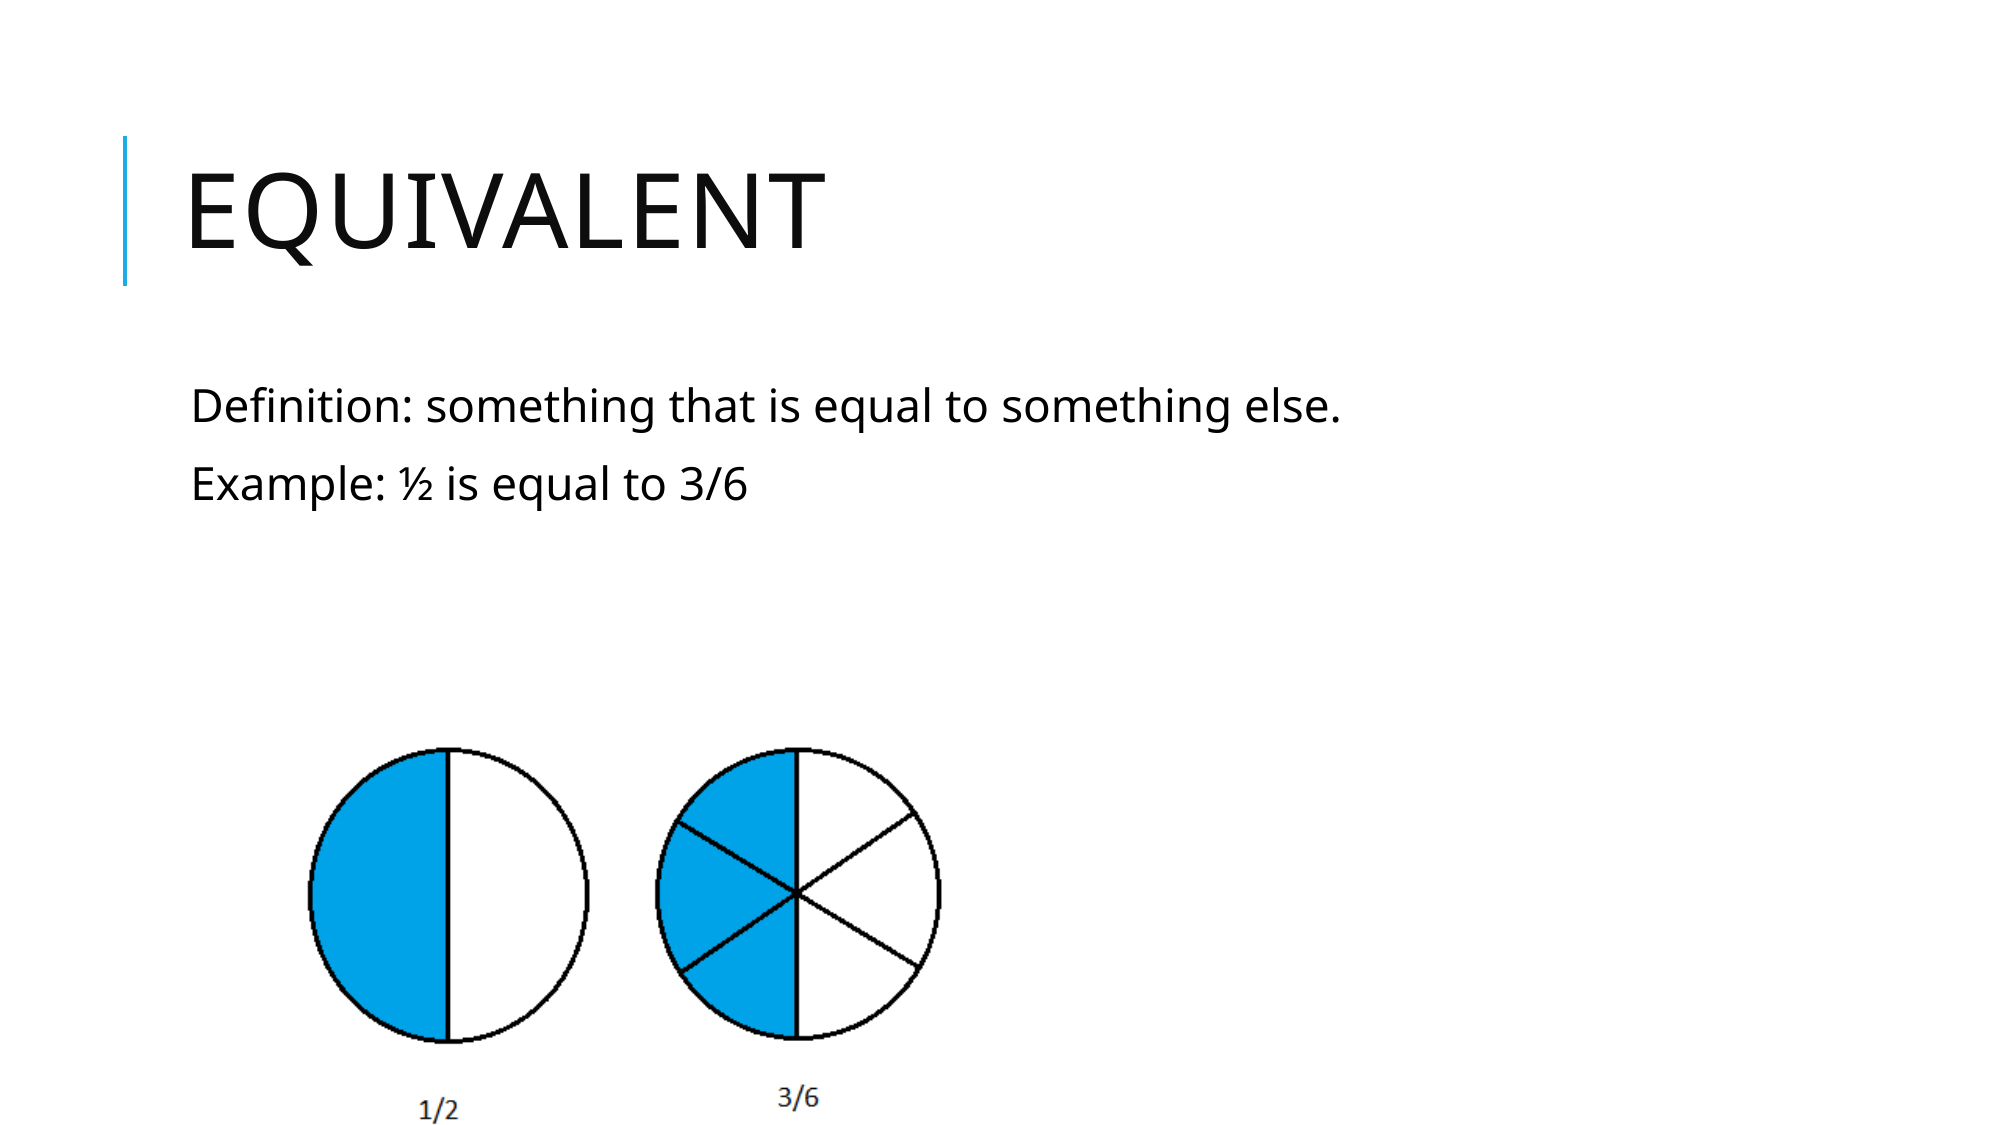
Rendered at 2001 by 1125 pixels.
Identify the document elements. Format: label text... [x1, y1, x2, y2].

picture [254, 704, 1023, 1125]
title Equivalent [168, 96, 1763, 342]
list Definition: something that is equal to something else. Example: ½ is equal to 3/6 [168, 375, 1763, 1035]
